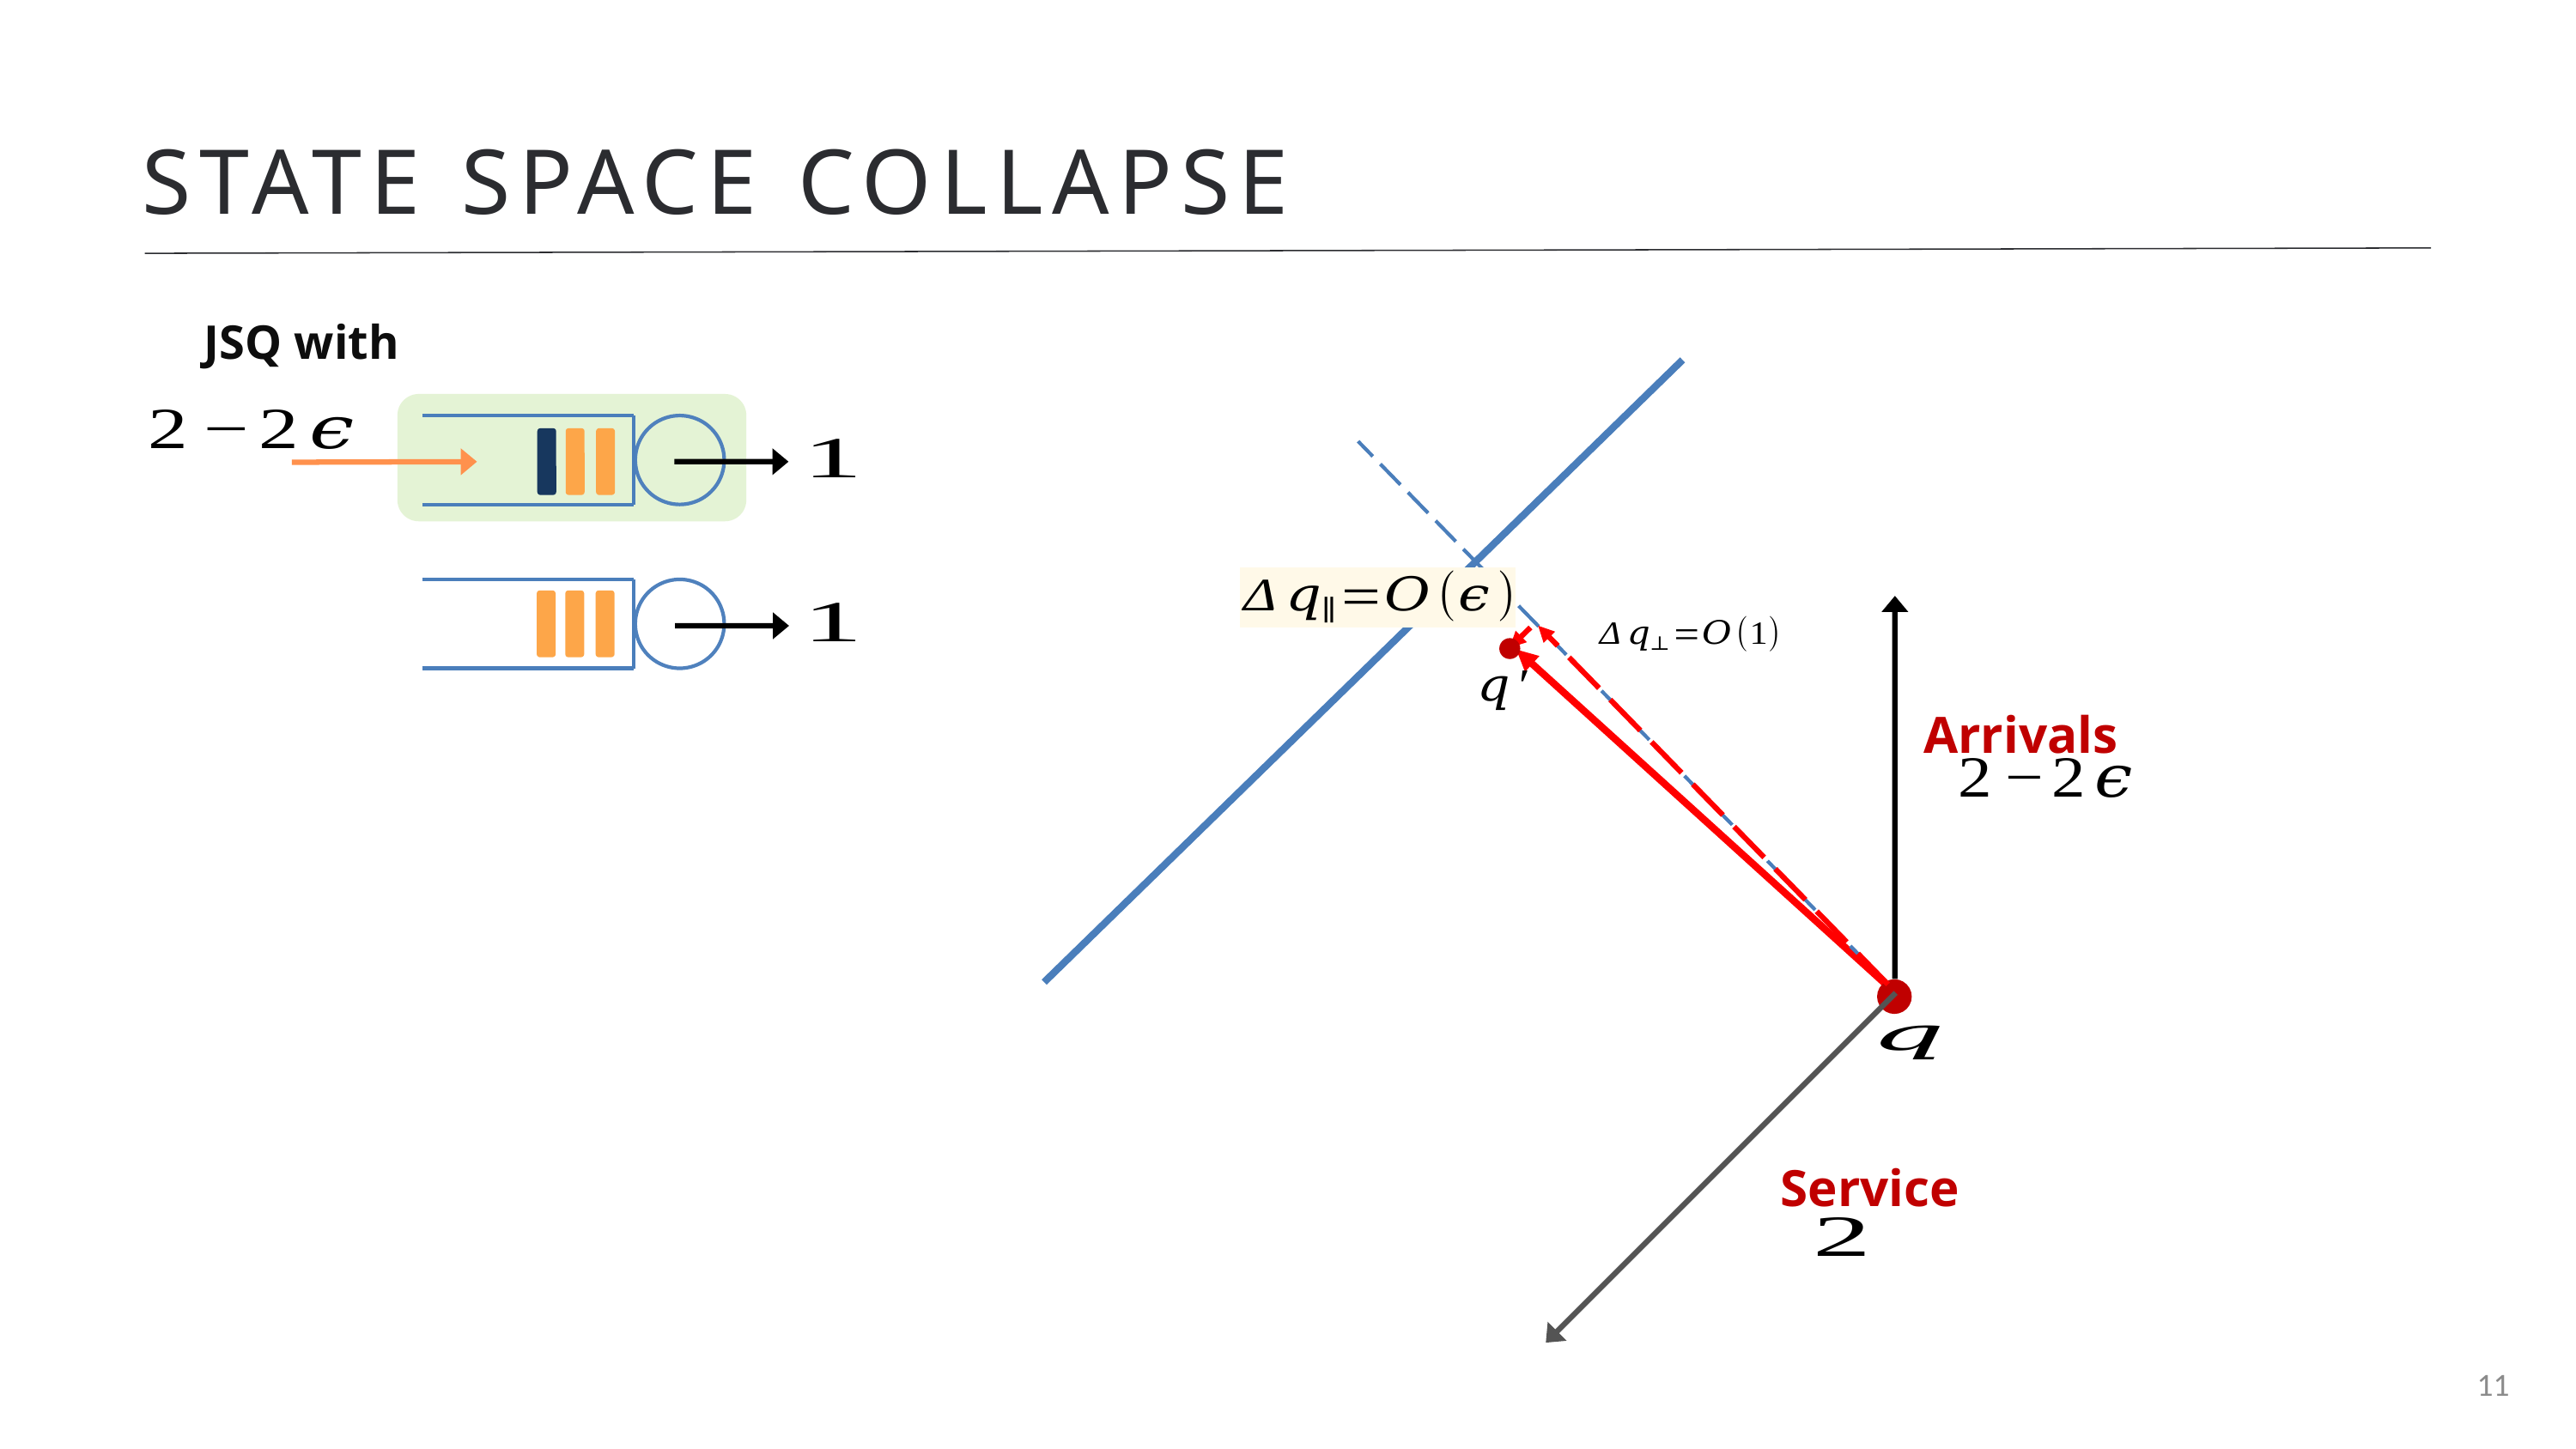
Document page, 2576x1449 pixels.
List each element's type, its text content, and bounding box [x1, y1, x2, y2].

slide_number 11 [2221, 1357, 2523, 1410]
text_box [1043, 360, 2136, 1343]
text_box STATE SPACE COLLAPSE [142, 106, 2576, 233]
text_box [148, 393, 864, 669]
